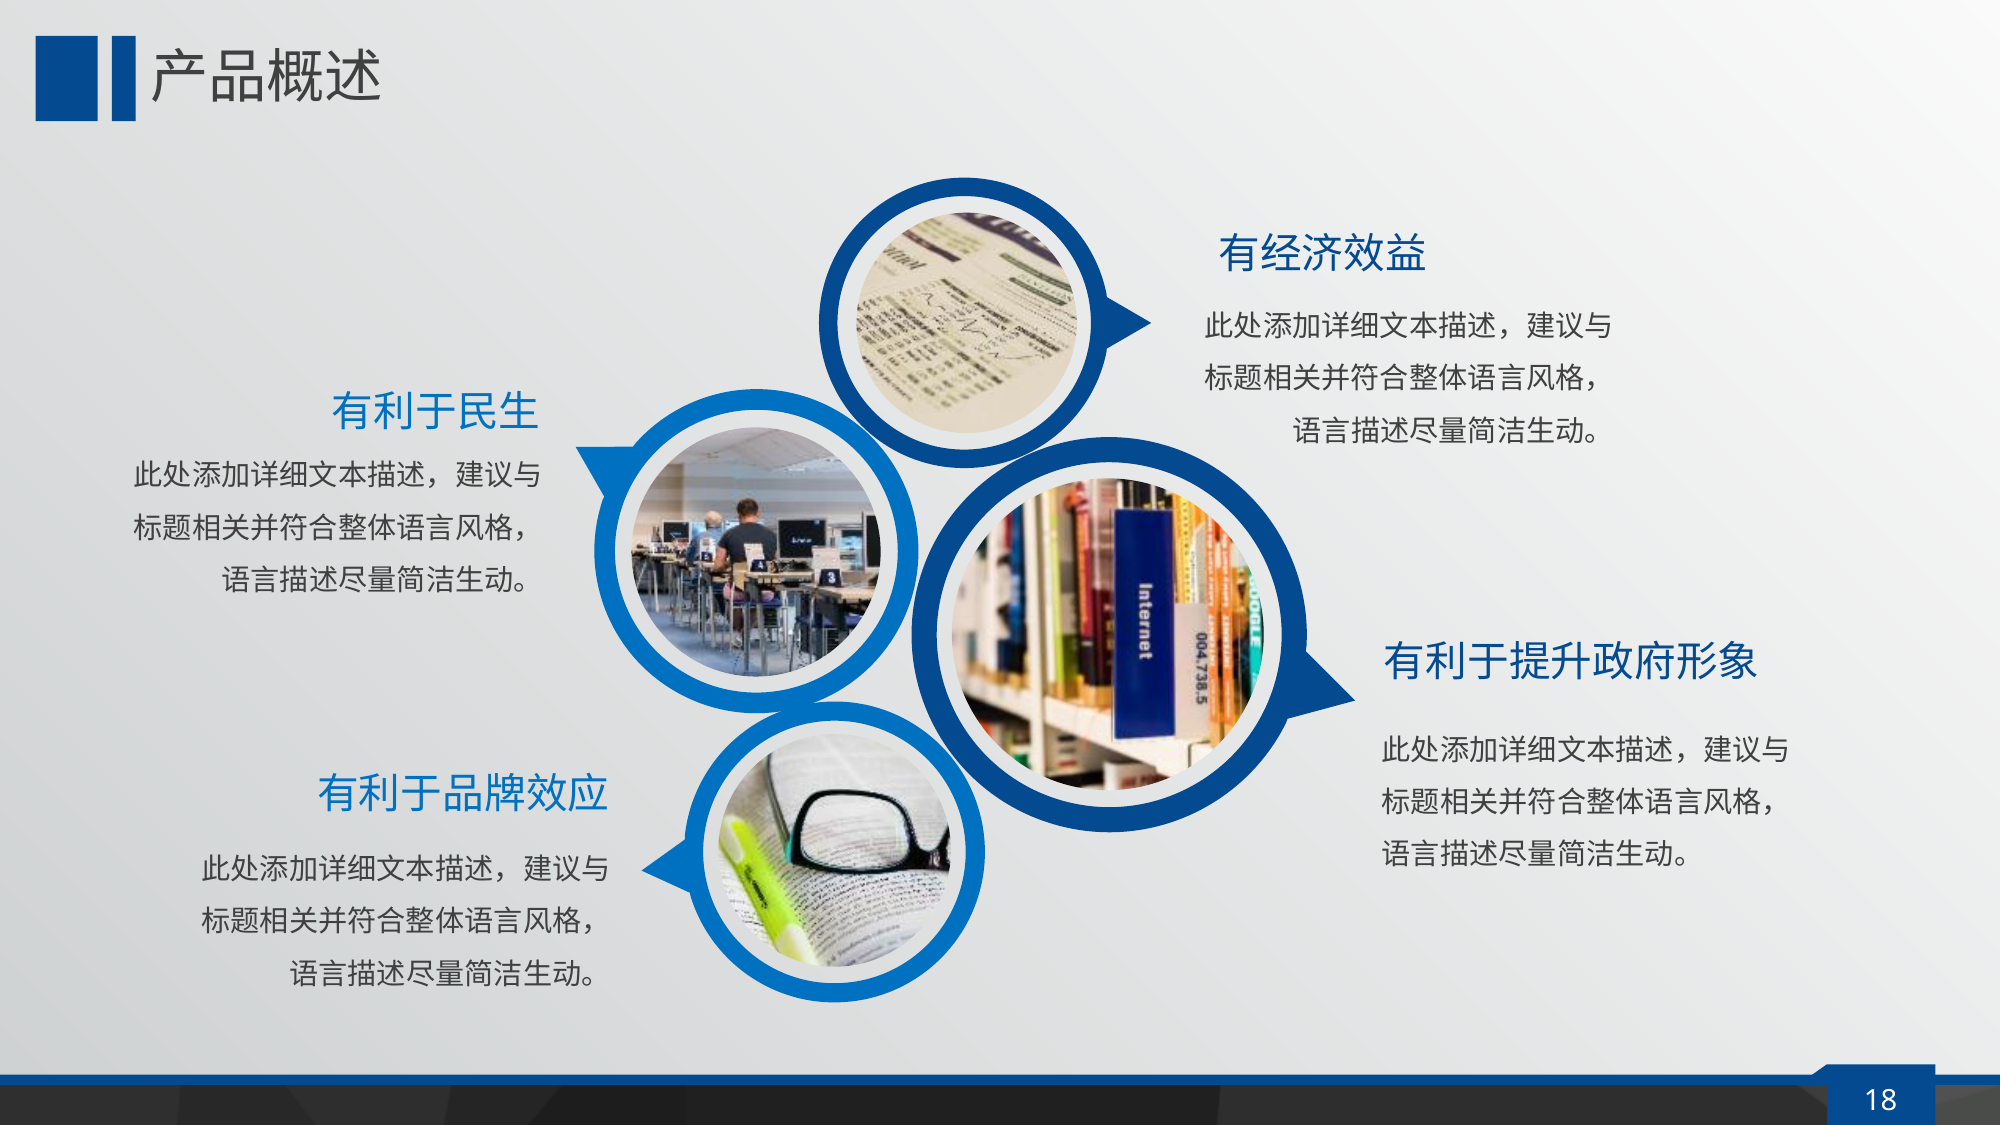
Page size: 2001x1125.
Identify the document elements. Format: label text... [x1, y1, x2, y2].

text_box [640, 703, 985, 1005]
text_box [550, 377, 922, 702]
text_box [1366, 627, 1813, 881]
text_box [112, 377, 550, 606]
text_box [818, 177, 1152, 469]
title 产品概述 [135, 36, 924, 122]
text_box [180, 759, 626, 1000]
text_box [1183, 218, 1629, 457]
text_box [910, 444, 1363, 840]
picture [0, 1085, 1827, 1125]
picture [1936, 1085, 2000, 1125]
